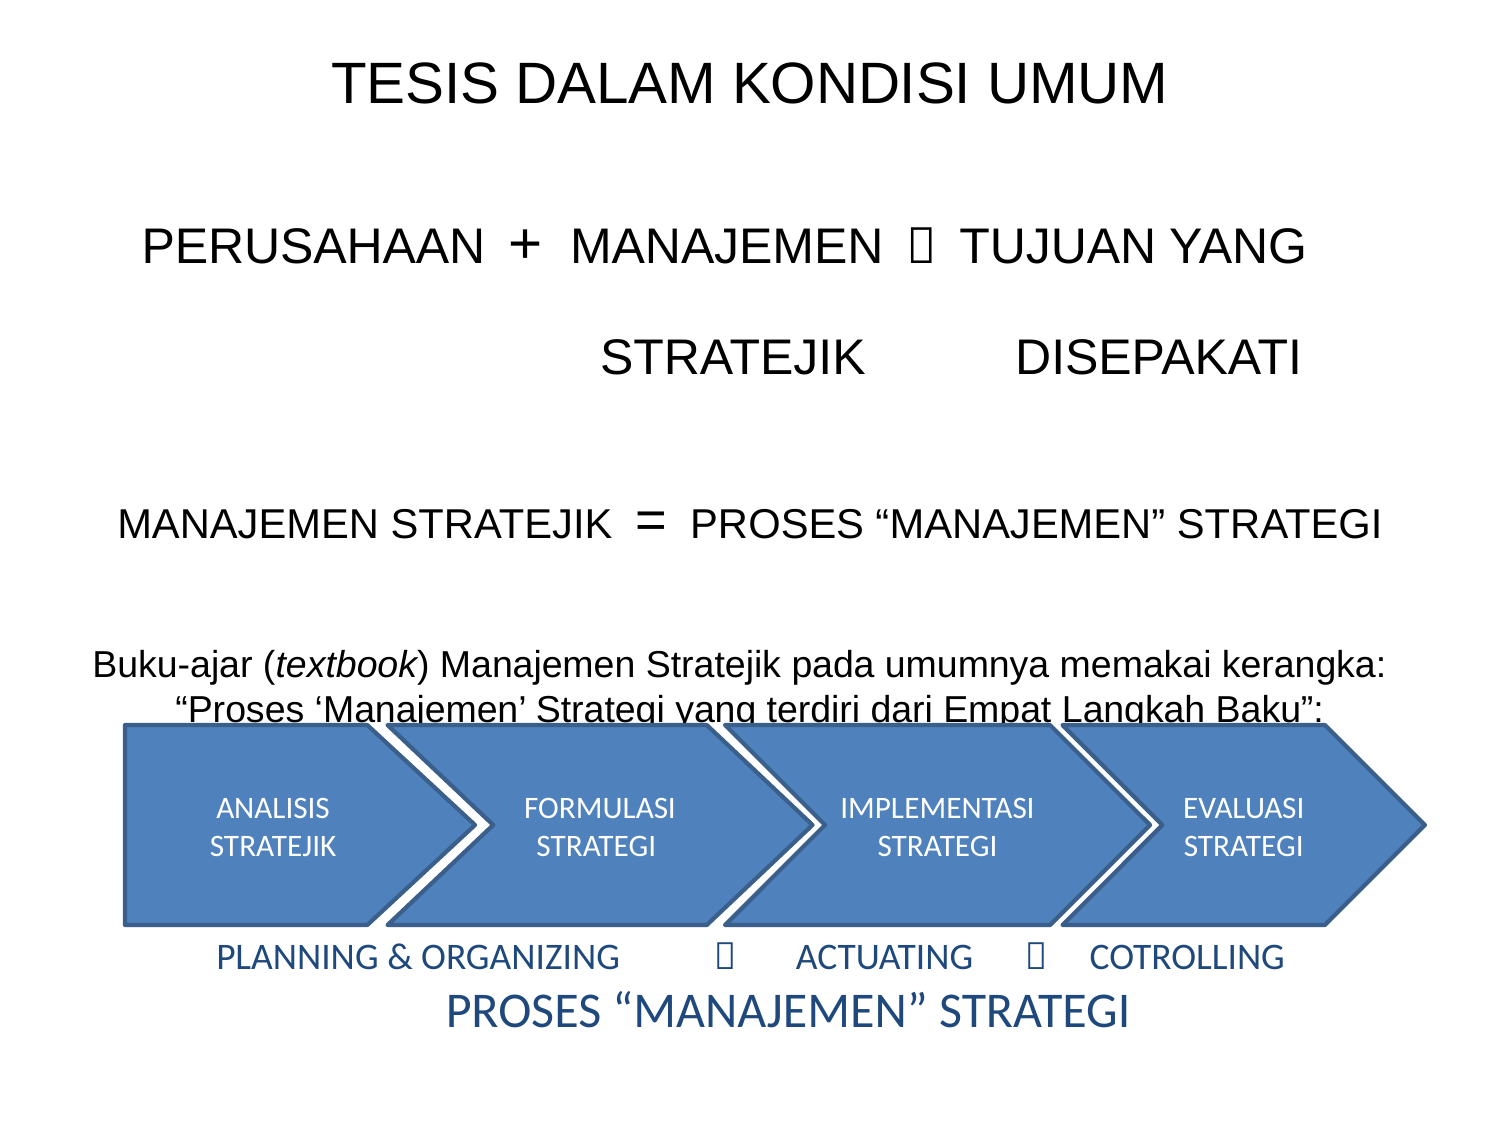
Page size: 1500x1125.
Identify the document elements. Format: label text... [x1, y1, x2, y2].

text_box FORMULASI STRATEGI [385, 722, 815, 924]
text_box TESIS DALAM KONDISI UMUM PERUSAHAAN + MANAJEMEN  TUJUAN YANG STRATEJIK DISEPAKATI MANAJEMEN STRATEJIK = PROSES “MANAJEMEN” STRATEGI Buku-ajar (textbook) Manajemen Stratejik pada umumnya memakai kerangka: “Proses ‘Manajemen’ Strategi yang terdiri dari Empat Langkah Baku”: [37, 37, 1463, 848]
text_box IMPLEMENTASI STRATEGI [723, 722, 1153, 924]
text_box EVALUASI STRATEGI [1060, 722, 1428, 924]
text_box ANALISIS STRATEJIK [122, 722, 478, 927]
text_box PLANNING & ORGANIZING  ACTUATING  COTROLLING PROSES “MANAJEMEN” STRATEGI [124, 924, 1419, 1090]
